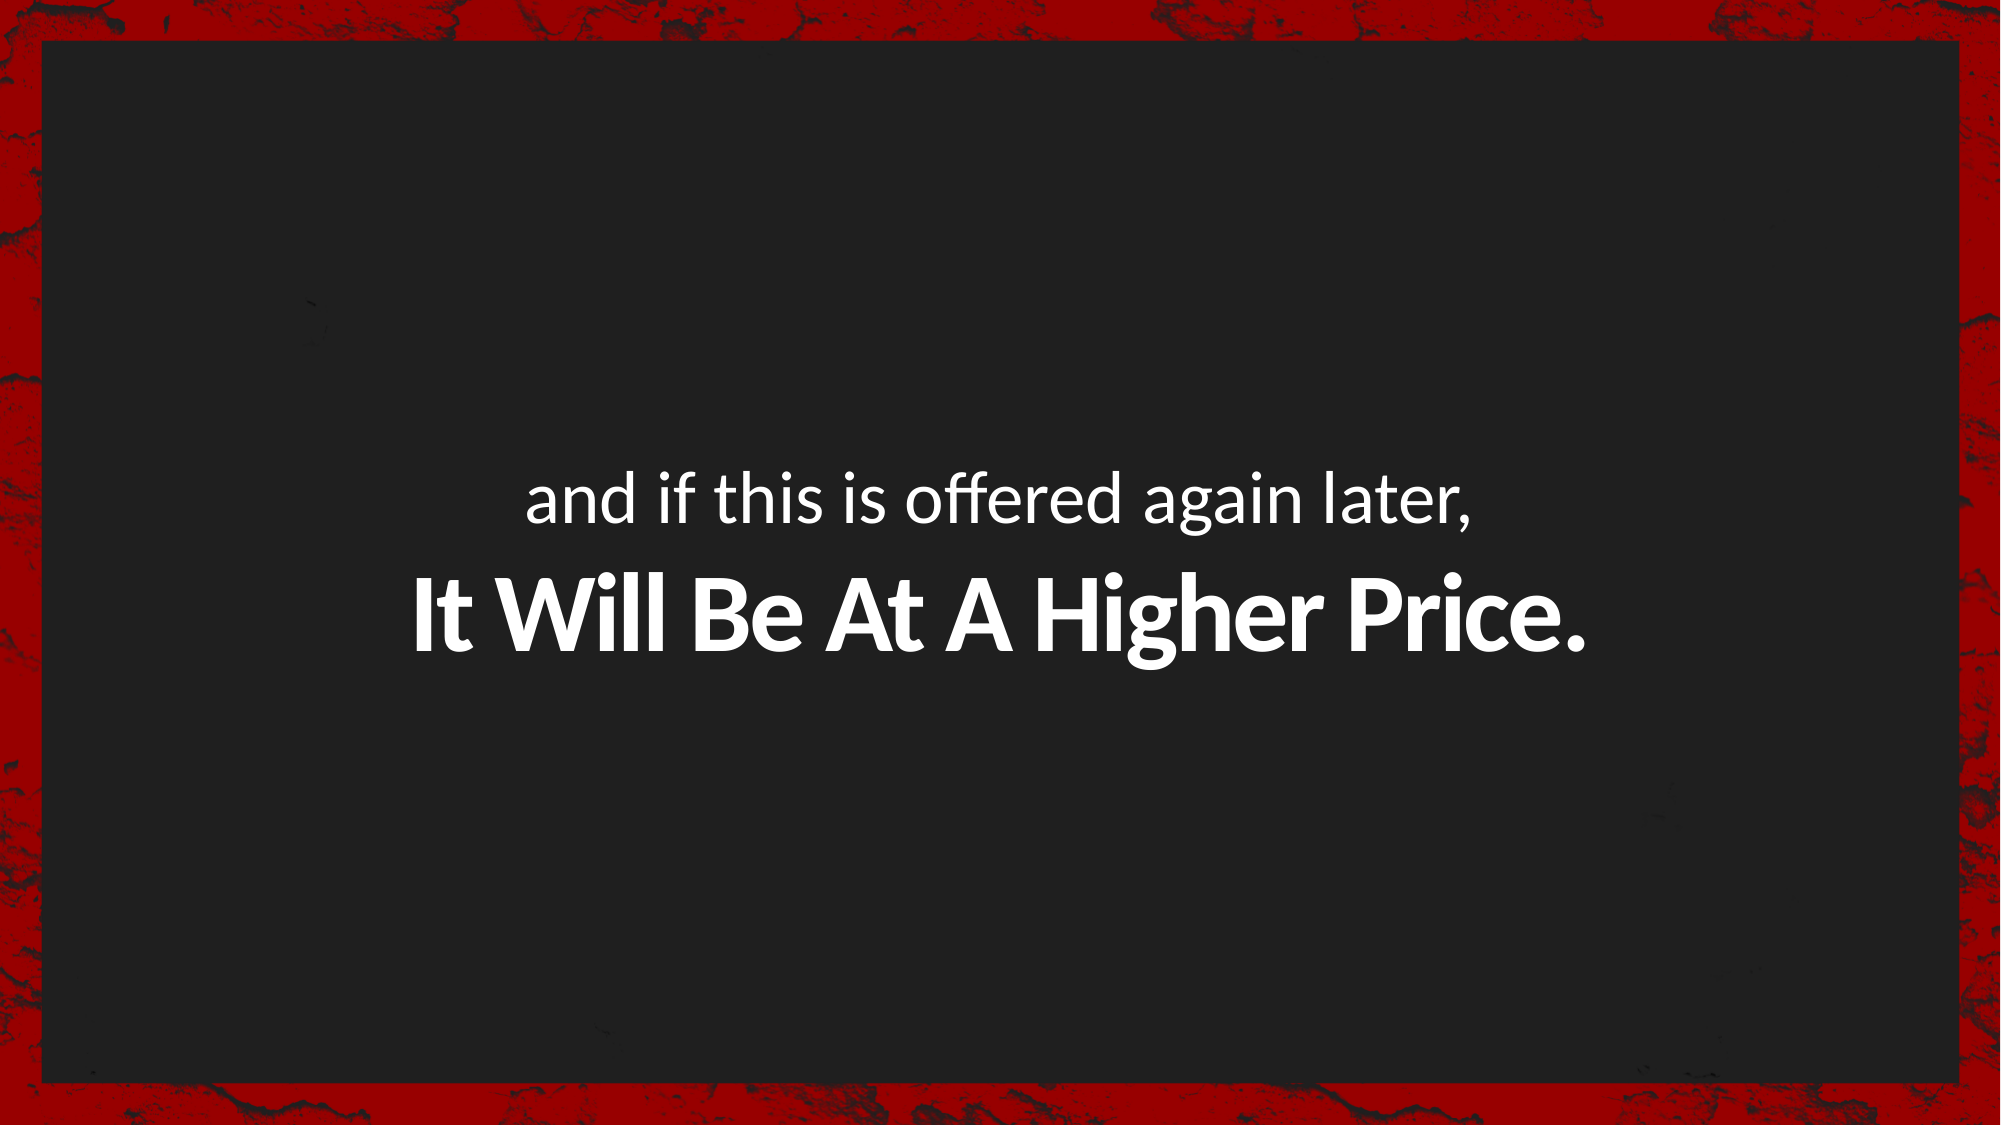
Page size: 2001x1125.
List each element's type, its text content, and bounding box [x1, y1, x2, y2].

picture [0, 0, 2001, 1125]
text_box and if this is offered again later, It Will Be At A Higher Price. [0, 441, 2000, 681]
